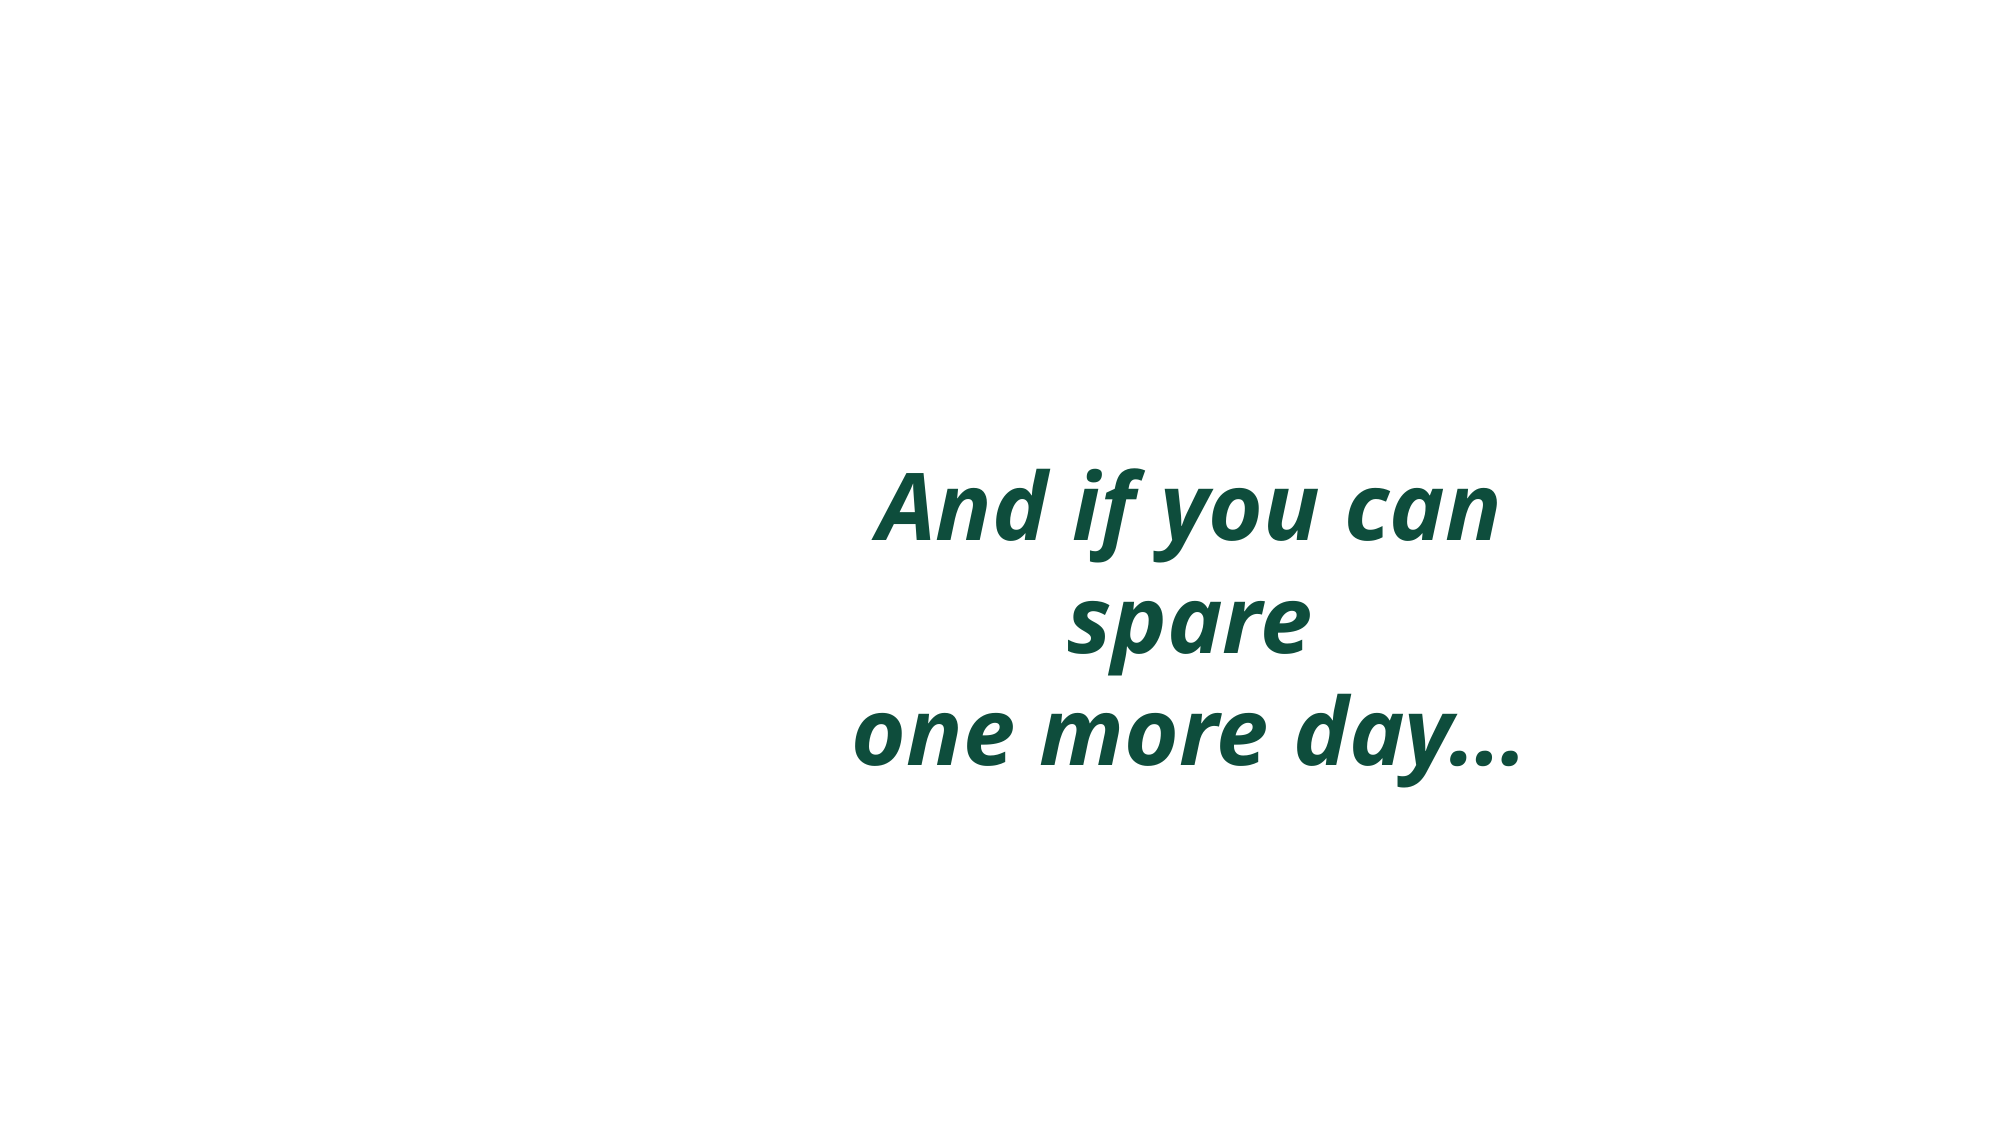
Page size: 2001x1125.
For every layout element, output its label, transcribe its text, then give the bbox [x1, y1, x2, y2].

text_box And if you can spare one more day… [772, 439, 1608, 792]
